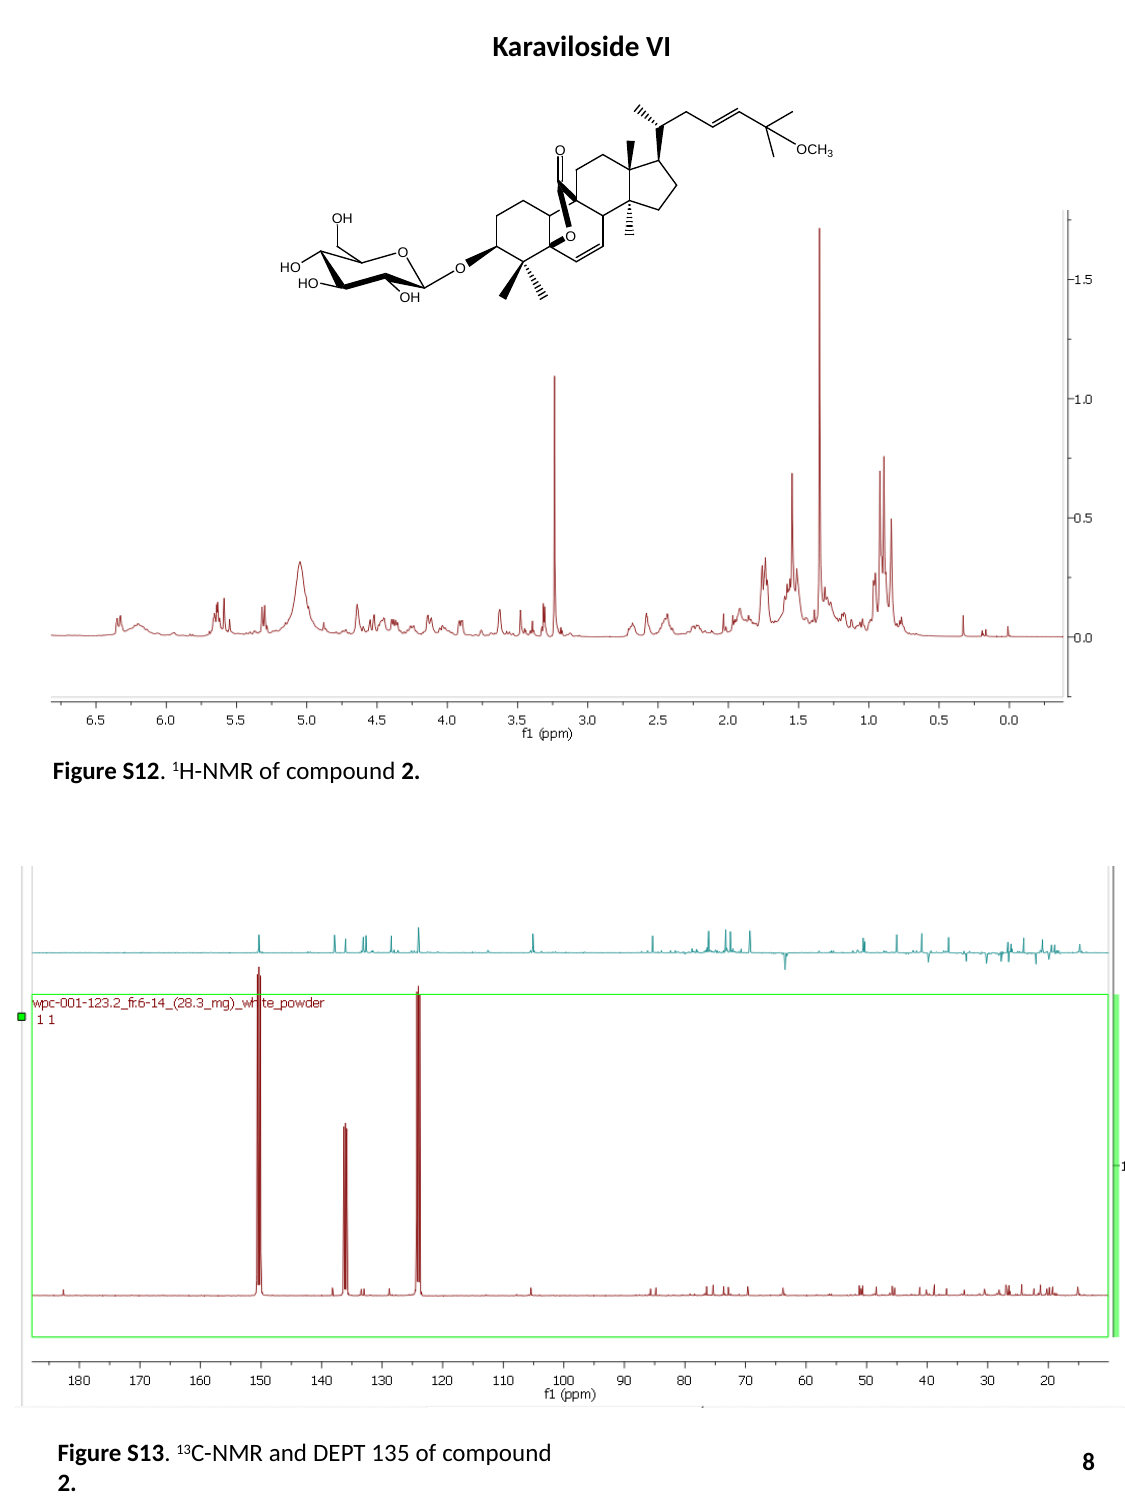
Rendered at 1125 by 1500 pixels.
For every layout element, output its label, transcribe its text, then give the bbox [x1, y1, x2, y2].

text_box Figure S12. 1H-NMR of compound 2. [38, 746, 444, 792]
text_box Figure S13. 13C-NMR and DEPT 135 of compound 2. [42, 1429, 589, 1500]
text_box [277, 101, 838, 304]
picture [15, 866, 1125, 1408]
picture [50, 210, 1115, 749]
slide_number 8 [857, 1420, 1111, 1500]
text_box Karaviloside VI [477, 20, 711, 70]
